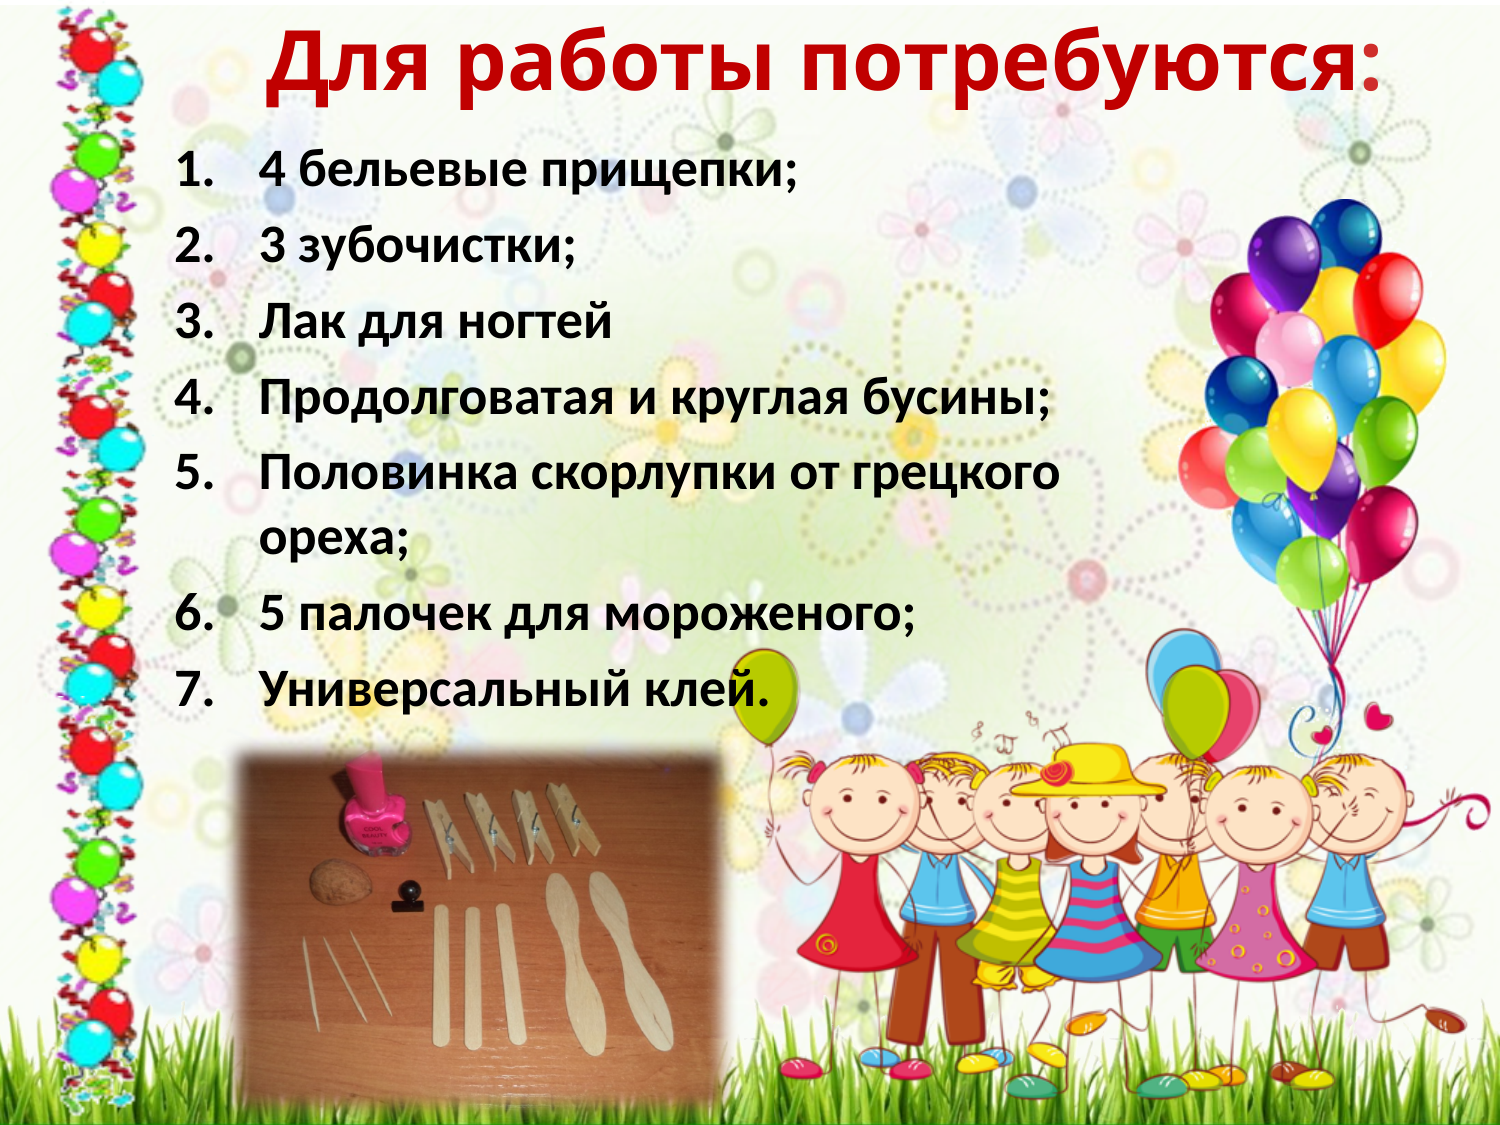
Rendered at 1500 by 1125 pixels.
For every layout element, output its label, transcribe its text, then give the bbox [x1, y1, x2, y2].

title Для работы потребуются: [150, 0, 1500, 116]
list 4 бельевые прищепки; 3 зубочистки; Лак для ногтей Продолговатая и круглая бусины; Половинка скорлупки от грецкого ореха; 5 палочек для мороженого; Универсальный клей. [159, 125, 1105, 752]
picture [0, 0, 1500, 1125]
